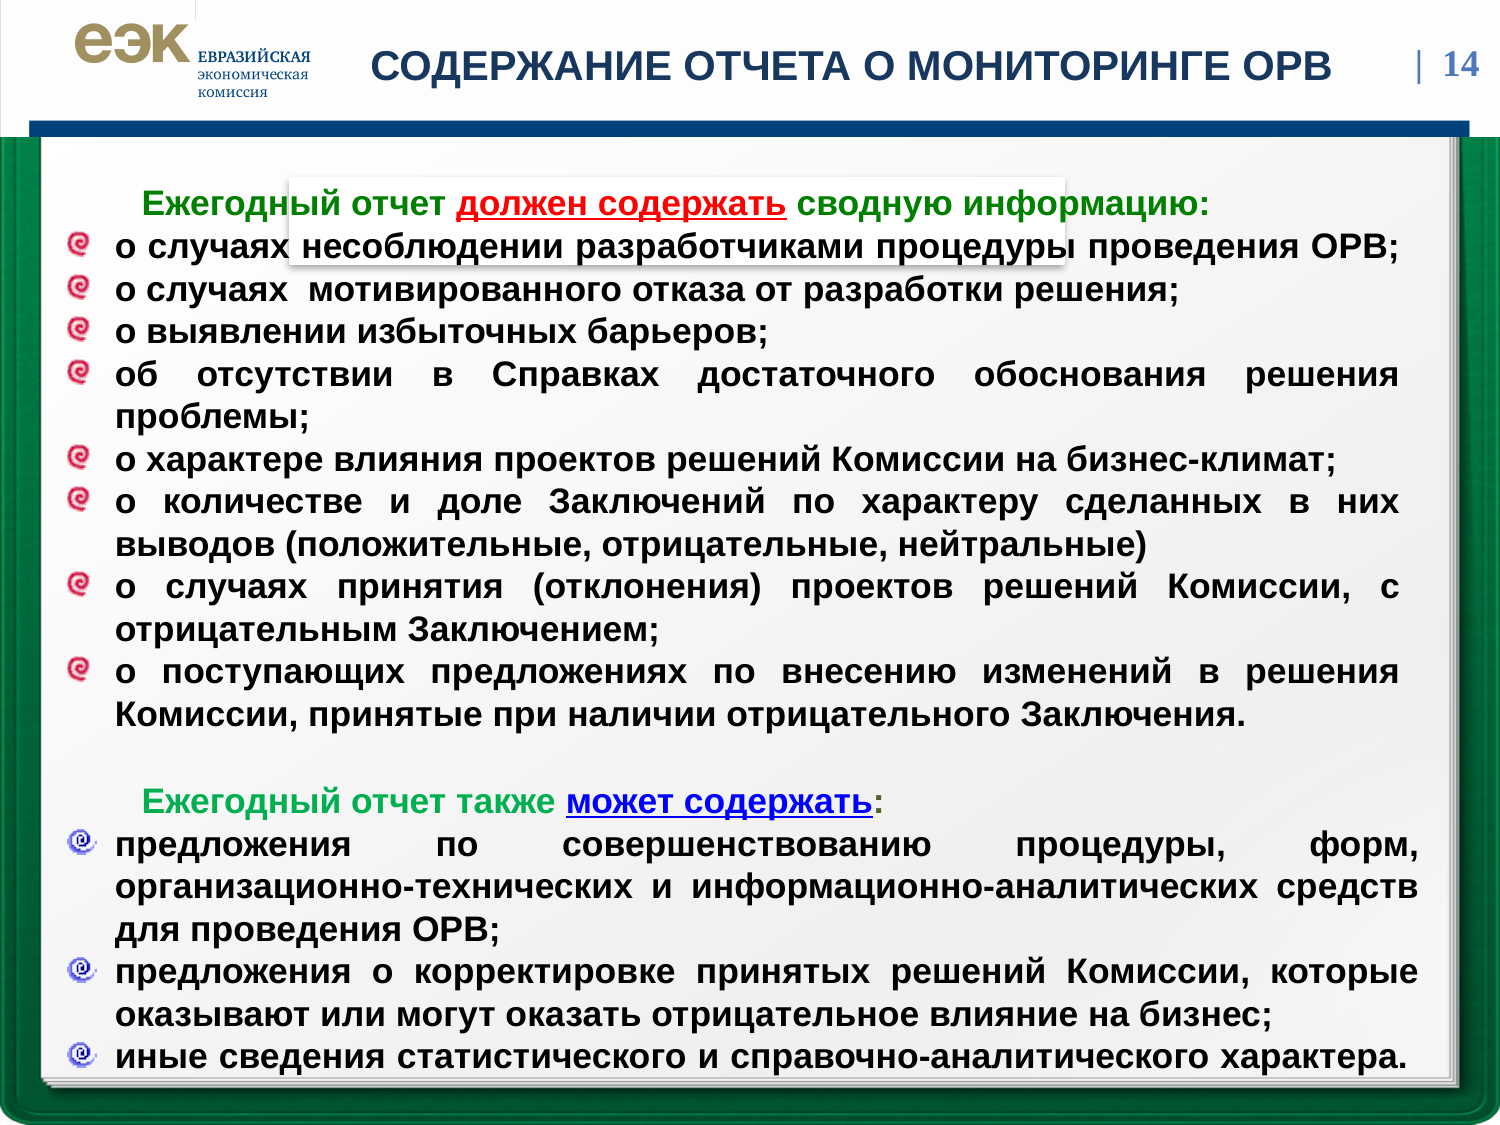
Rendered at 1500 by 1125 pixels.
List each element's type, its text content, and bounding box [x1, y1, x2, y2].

picture [67, 829, 97, 855]
picture [0, 137, 1500, 1125]
text_box Содержание отчета о мониторинге ОРВ [328, 31, 1376, 96]
slide_number | 14 [1400, 31, 1500, 95]
picture [67, 957, 97, 983]
picture [67, 1042, 97, 1068]
text_box Ежегодный отчет также может содержать: предложения по совершенствованию процедуры, форм, организационно-технических и информационно-аналитических средств для проведения ОРВ; предложения о корректировке принятых решений Комиссии, которые оказывают или могут оказать отрицательное влияние на бизнес; иные сведения статистического и справочно-аналитического характера. [53, 770, 1436, 1125]
text_box Ежегодный отчет должен содержать сводную информацию: о случаях несоблюдении разработчиками процедуры проведения ОРВ; о случаях мотивированного отказа от разработки решения; о выявлении избыточных барьеров; об отсутствии в Справках достаточного обоснования решения проблемы; о характере влияния проектов решений Комиссии на бизнес-климат; о количестве и доле Заключений по характеру сделанных в них выводов (положительные, отрицательные, нейтральные) о случаях принятия (отклонения) проектов решений Комиссии, с отрицательным Заключением; о поступающих предложениях по внесению изменений в решения Комиссии, принятые при наличии отрицательного Заключения. [53, 173, 1418, 741]
